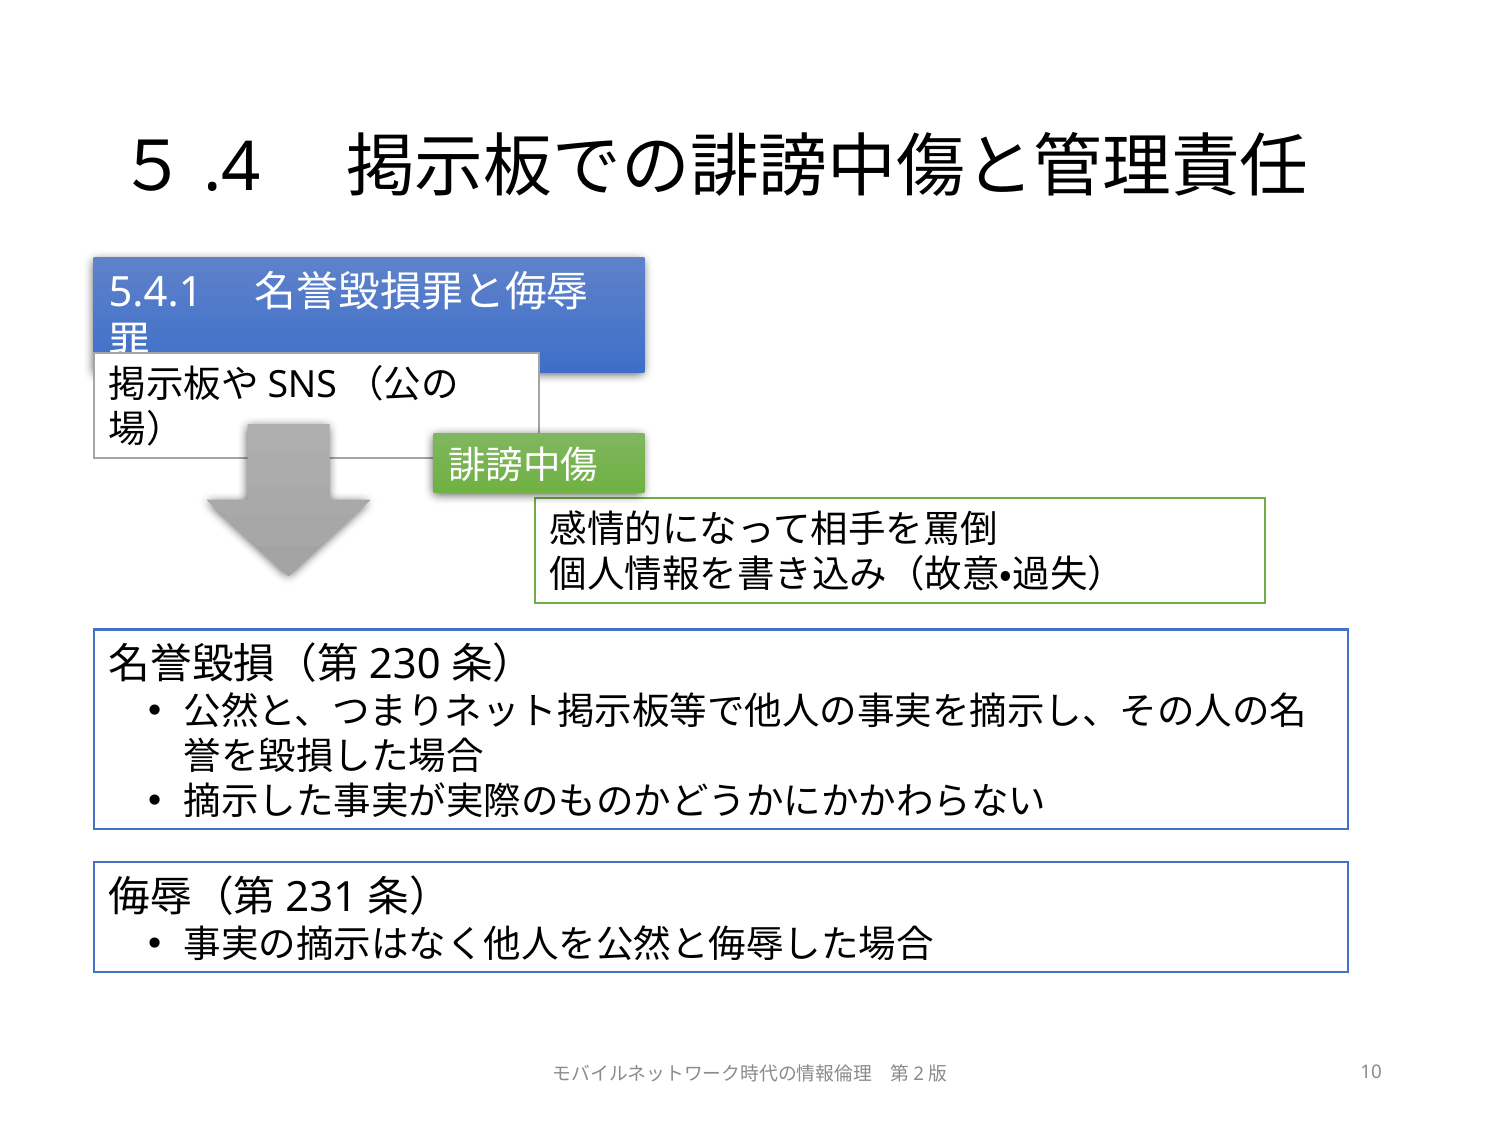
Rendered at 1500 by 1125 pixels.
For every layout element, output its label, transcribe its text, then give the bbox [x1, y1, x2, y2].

footer モバイルネットワーク時代の情報倫理 第2版 [496, 1042, 1004, 1103]
title ５.4 掲示板での誹謗中傷と管理責任 [103, 59, 1397, 278]
text_box 5.4.1 名誉毀損罪と侮辱罪 [93, 257, 645, 373]
text_box 名誉毀損（第230条） 公然と、つまりネット掲示板等で他人の事実を摘示し、その人の名誉を毀損した場合 摘示した事実が実際のものかどうかにかかわらない [93, 628, 1349, 830]
text_box 誹謗中傷 [433, 433, 645, 493]
text_box [206, 423, 371, 577]
text_box 侮辱（第231条） 事実の摘示はなく他人を公然と侮辱した場合 [93, 861, 1349, 973]
text_box 掲示板やSNS（公の場） [93, 352, 540, 459]
text_box 感情的になって相手を罵倒 個人情報を書き込み（故意・過失） [534, 497, 1266, 604]
slide_number 10 [1059, 1042, 1397, 1103]
